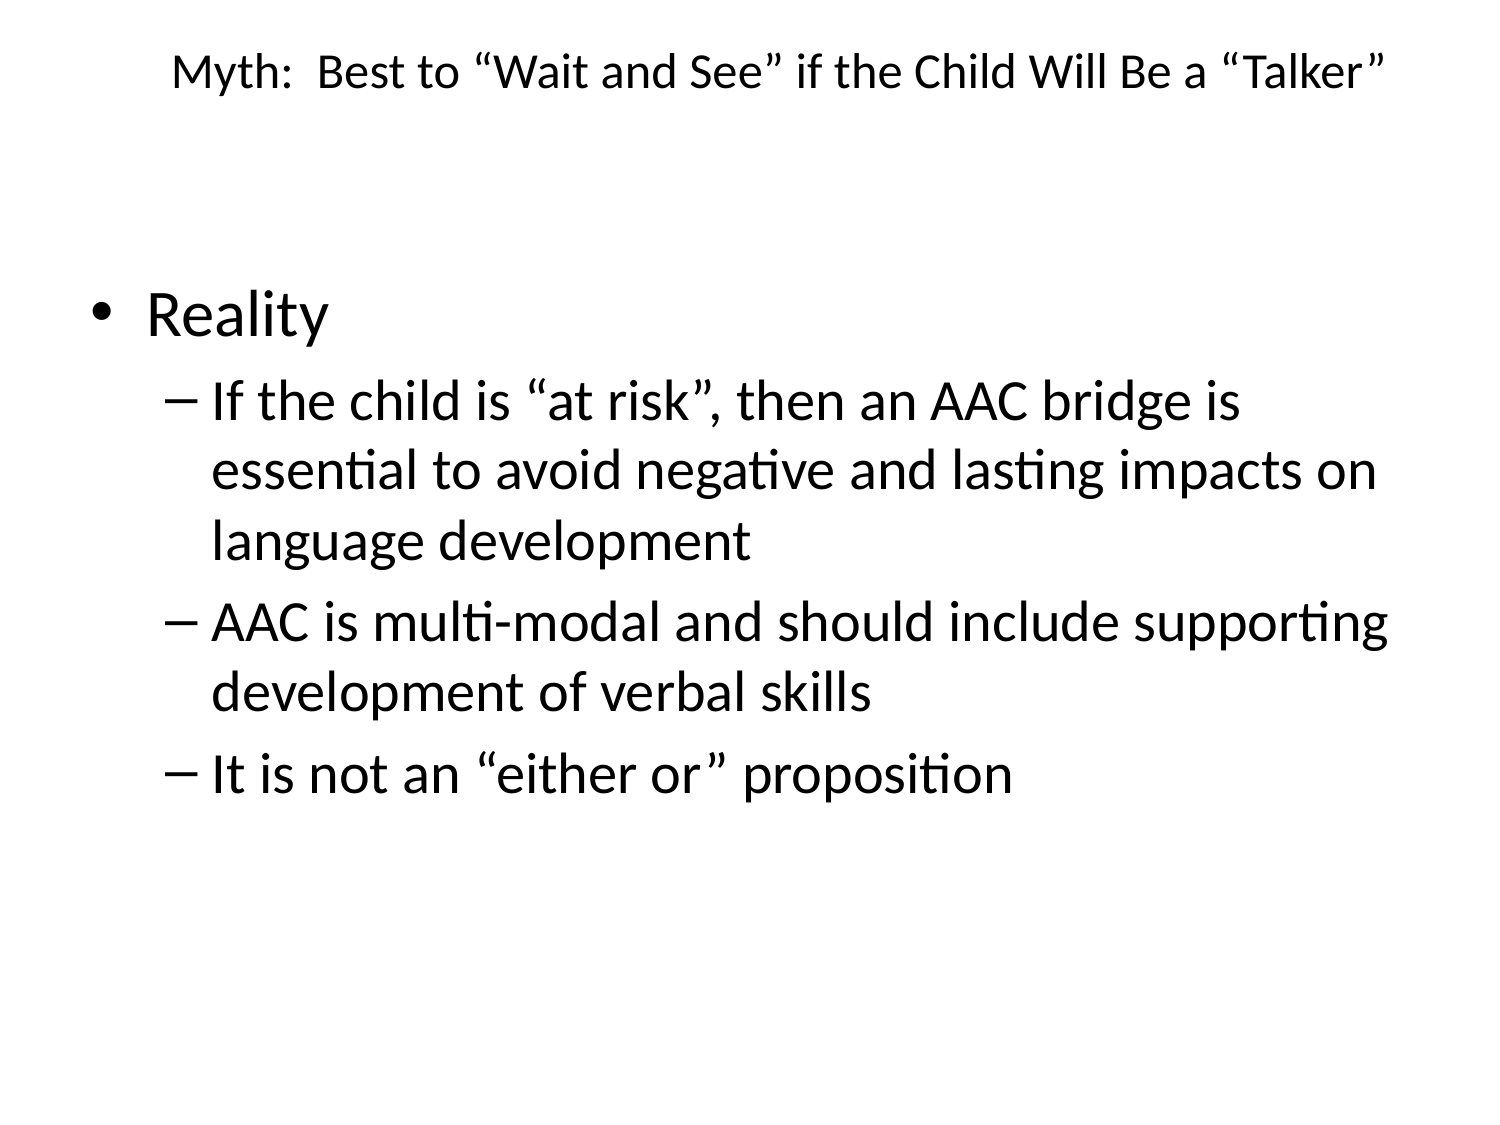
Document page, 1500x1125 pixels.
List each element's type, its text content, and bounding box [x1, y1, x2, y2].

title Myth: Best to “Wait and See” if the Child Will Be a “Talker” [71, 12, 1488, 125]
list Reality If the child is “at risk”, then an AAC bridge is essential to avoid negative and lasting impacts on language development AAC is multi-modal and should include supporting development of verbal skills It is not an “either or” proposition [75, 262, 1425, 1005]
